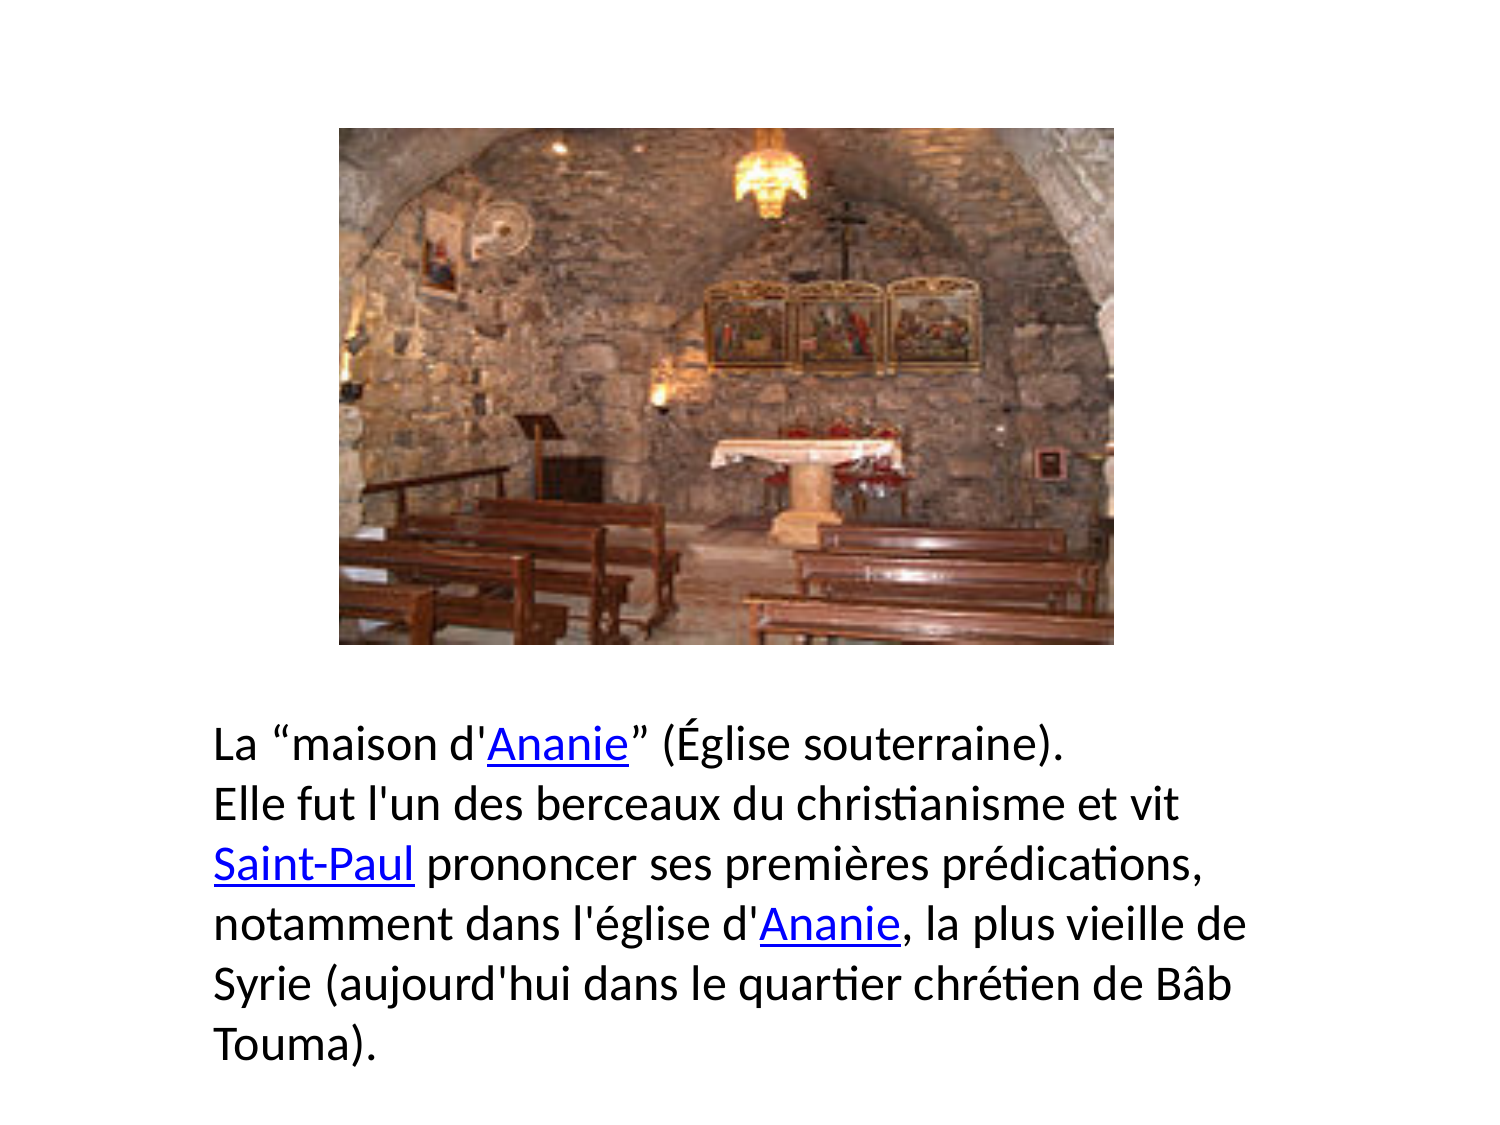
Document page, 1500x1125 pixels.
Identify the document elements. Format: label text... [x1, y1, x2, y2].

text_box La “maison d'Ananie” (Église souterraine). Elle fut l'un des berceaux du christianisme et vit Saint-Paul prononcer ses premières prédications, notamment dans l'église d'Ananie, la plus vieille de Syrie (aujourd'hui dans le quartier chrétien de Bâb Touma). [199, 703, 1336, 1078]
picture [339, 128, 1114, 645]
